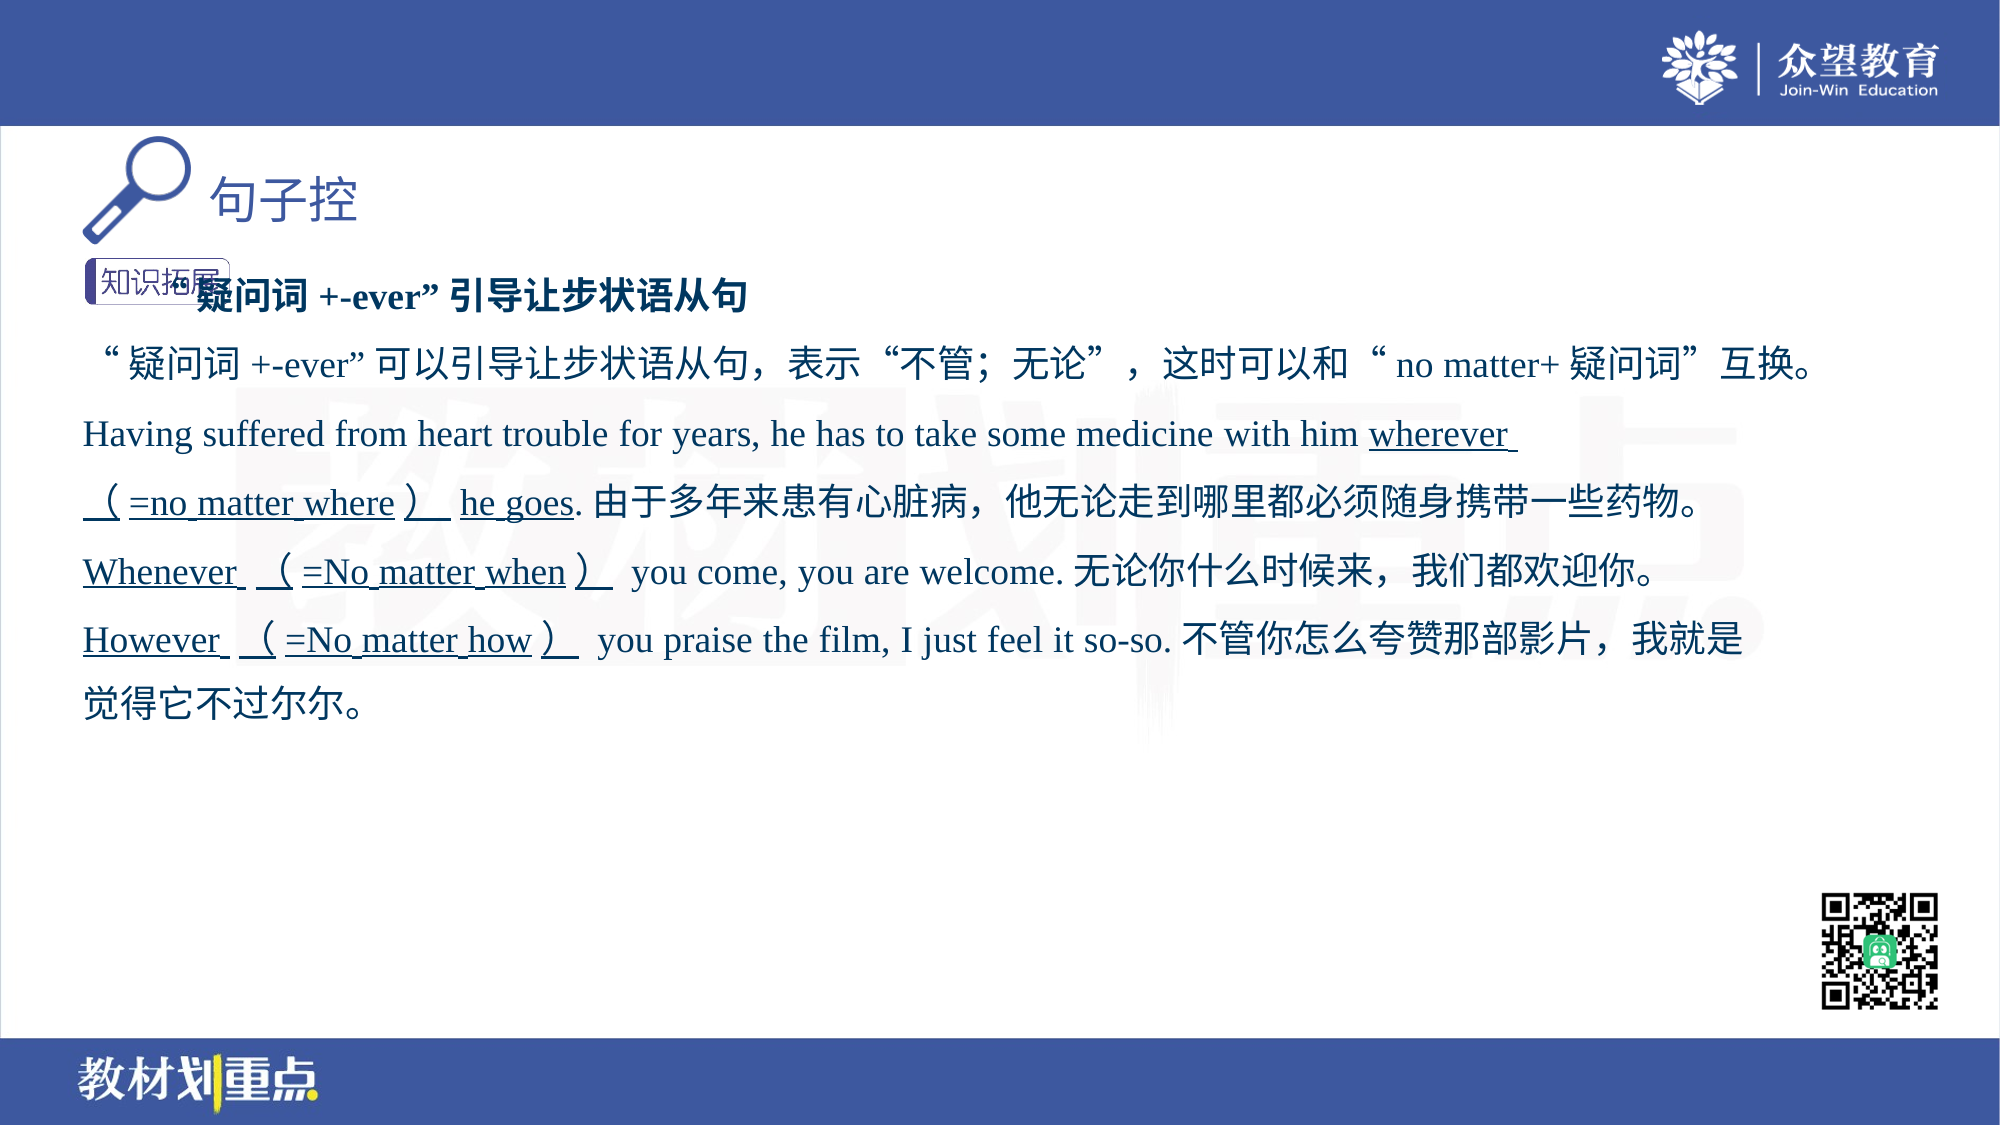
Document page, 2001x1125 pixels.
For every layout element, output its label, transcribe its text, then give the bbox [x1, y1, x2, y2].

picture [0, 0, 2000, 1125]
text_box “疑问词+-ever”引导让步状语从句 “疑问词+-ever”可以引导让步状语从句，表示“不管；无论”，这时可以和“no matter+疑问词”互换。 Having suffered from heart trouble for years, he has to take some medicine with him wherever （=no matter where） he goes.由于多年来患有心脏病，他无论走到哪里都必须随身携带一些药物。 Whenever （=No matter when） you come, you are welcome.无论你什么时候来，我们都欢迎你。 However （=No matter how） you praise the film, I just feel it so-so.不管你怎么夸赞那部影片，我就是 觉得它不过尔尔。 [82, 247, 1817, 718]
